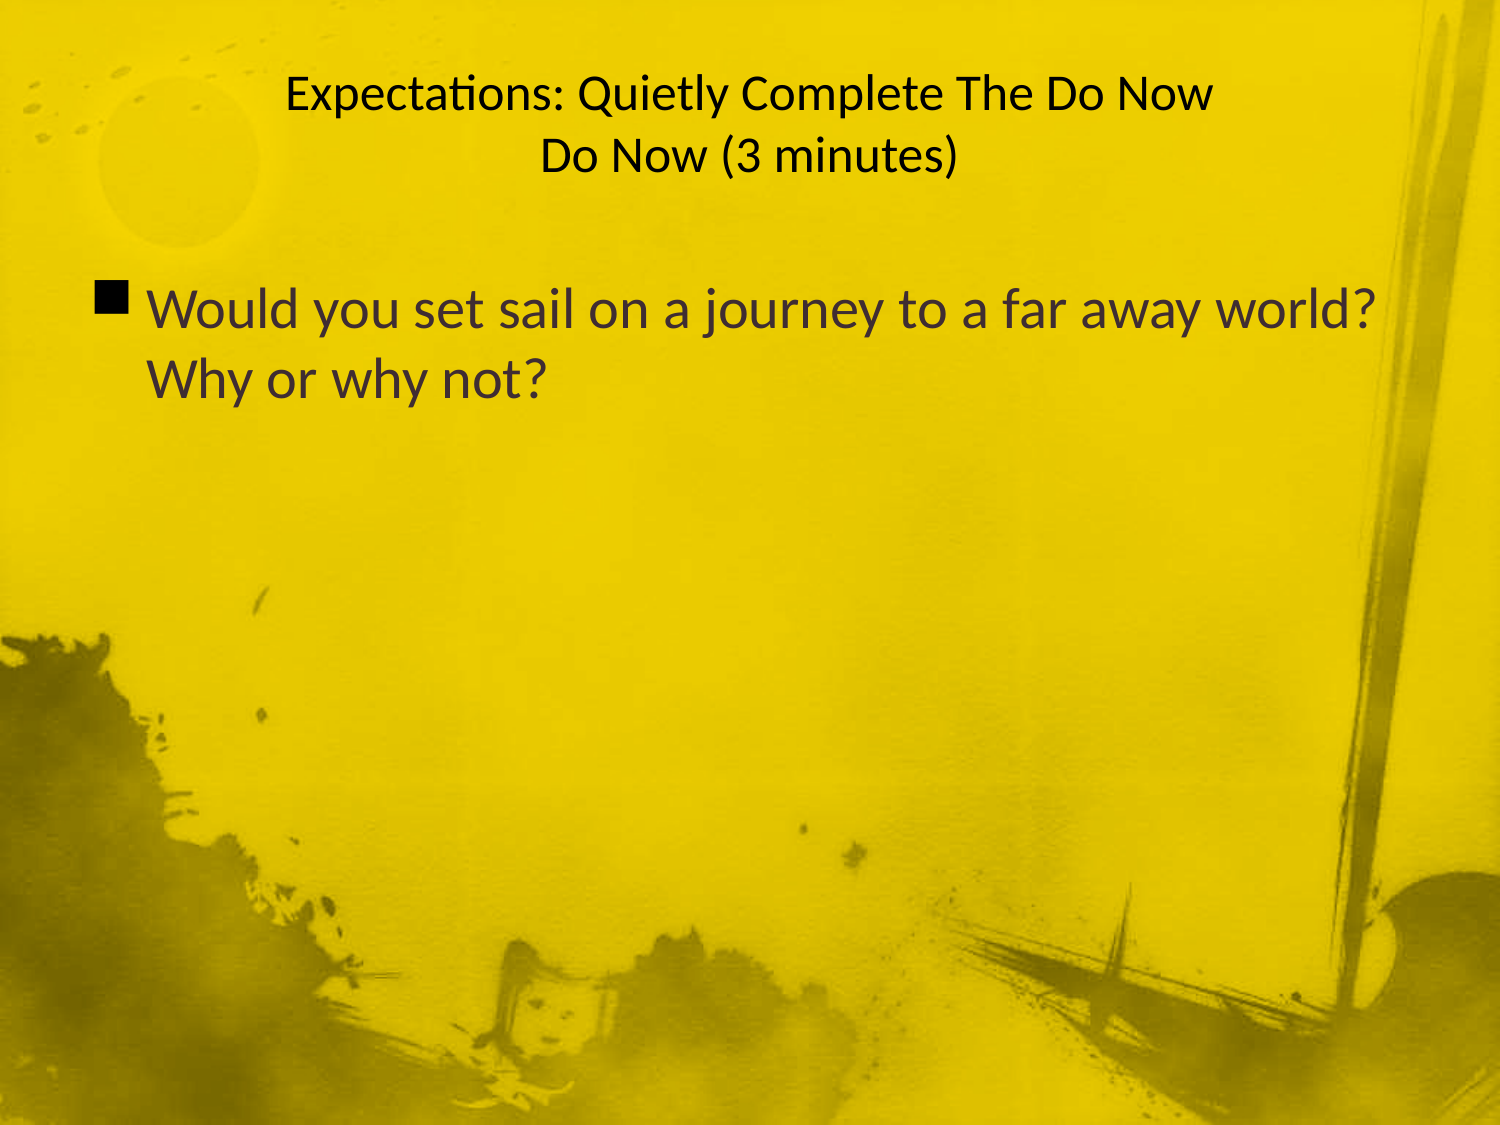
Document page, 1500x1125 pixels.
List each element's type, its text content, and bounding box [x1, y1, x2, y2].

title Expectations: Quietly Complete The Do Now Do Now (3 minutes) [75, 50, 1425, 193]
list Would you set sail on a journey to a far away world? Why or why not? [75, 262, 1425, 1005]
